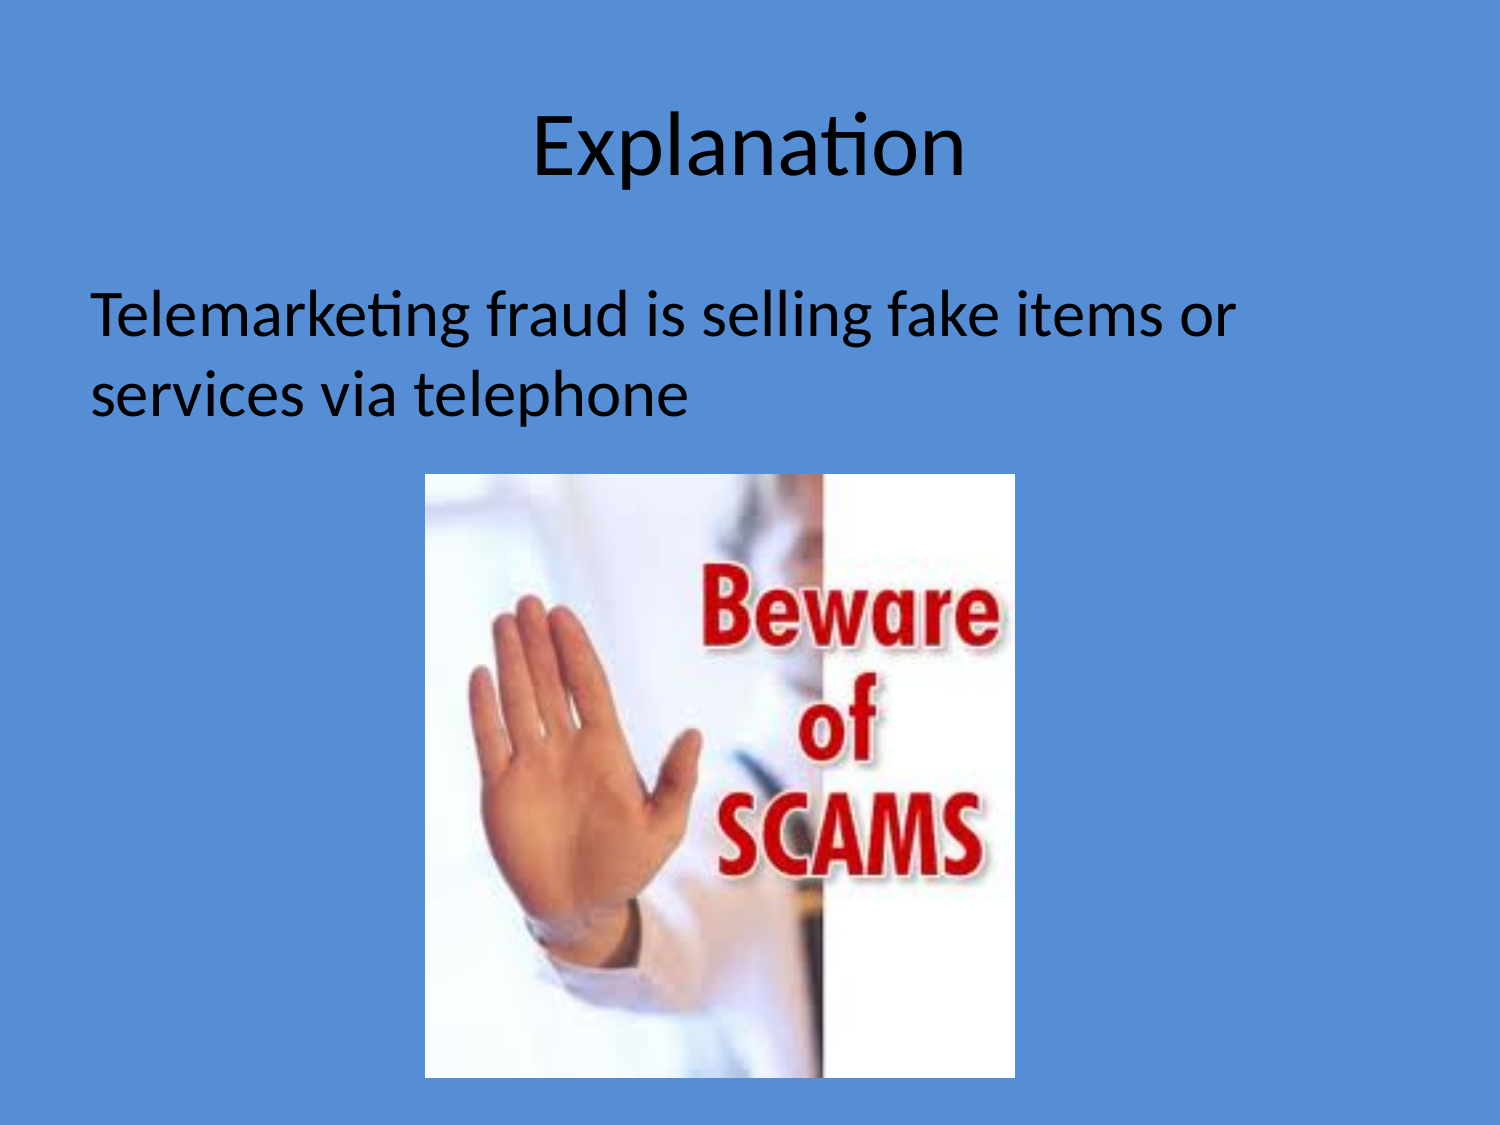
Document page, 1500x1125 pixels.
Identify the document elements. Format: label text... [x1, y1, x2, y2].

picture [424, 474, 1015, 1078]
list Telemarketing fraud is selling fake items or services via telephone [75, 262, 1425, 1005]
title Explanation [75, 45, 1425, 233]
